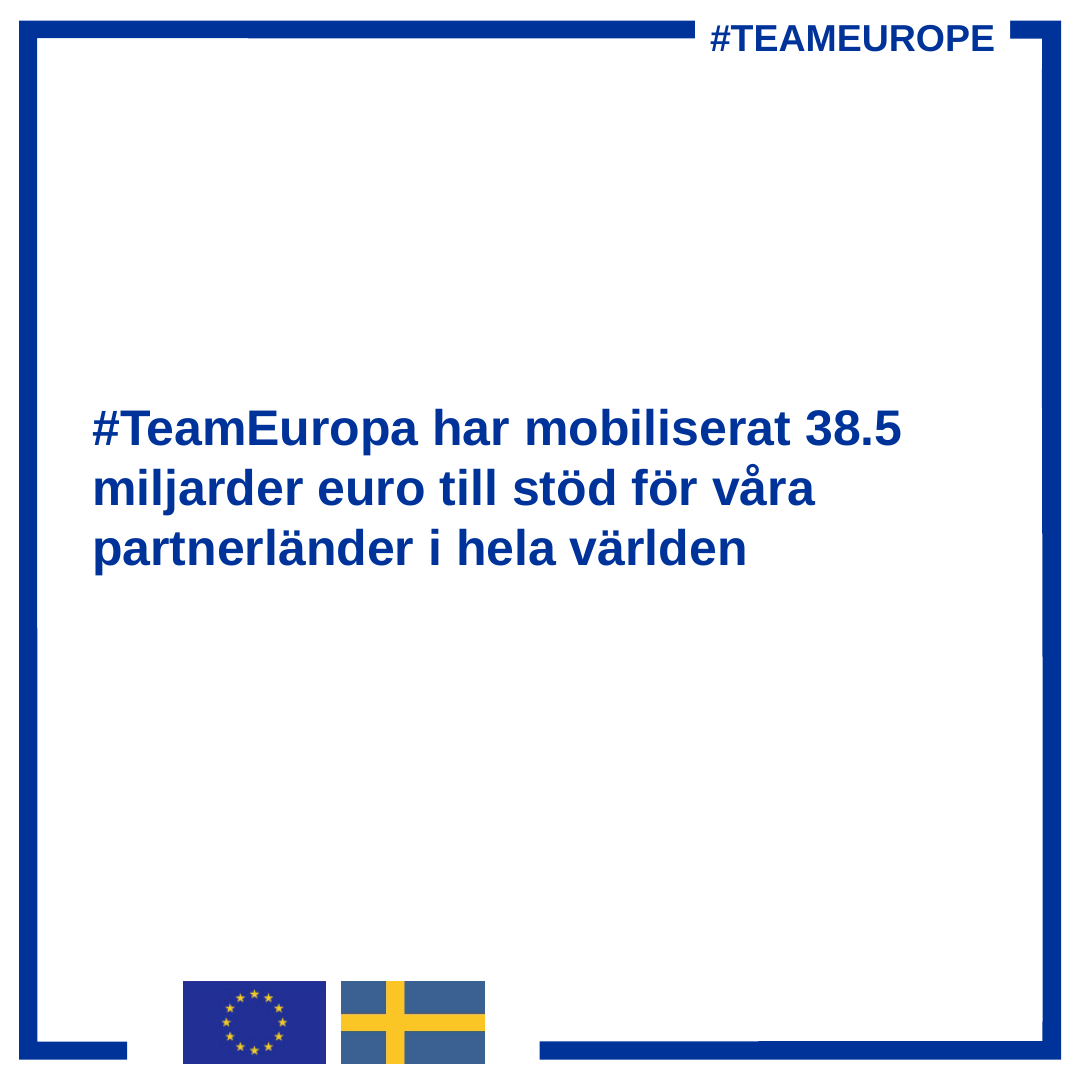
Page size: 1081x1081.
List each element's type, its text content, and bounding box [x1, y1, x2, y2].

picture [182, 980, 327, 1065]
picture [340, 980, 486, 1065]
text_box #TeamEuropa har mobiliserat 38.5 miljarder euro till stöd för våra partnerländer i hela världen [77, 388, 950, 583]
